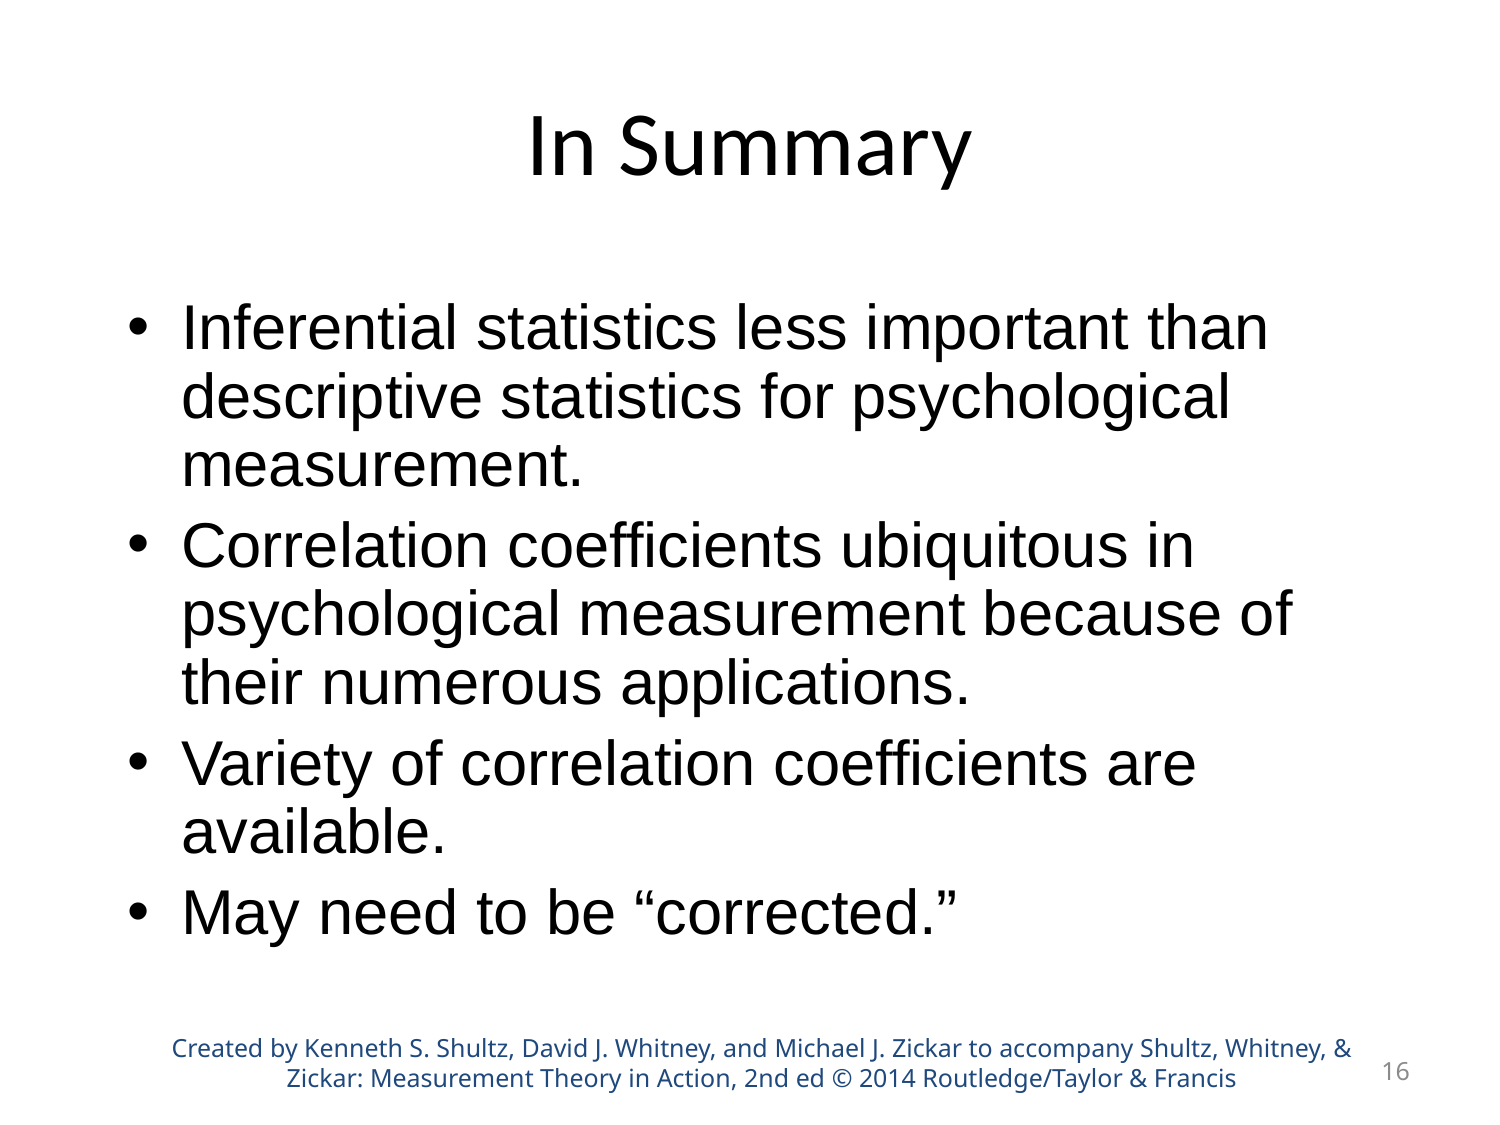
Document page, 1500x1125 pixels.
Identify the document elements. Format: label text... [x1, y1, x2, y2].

slide_number 16 [1074, 1042, 1425, 1103]
footer Created by Kenneth S. Shultz, David J. Whitney, and Michael J. Zickar to accompany Shultz, Whitney, & Zickar: Measurement Theory in Action, 2nd ed © 2014 Routledge/Taylor & Francis [137, 1025, 1388, 1100]
list Inferential statistics less important than descriptive statistics for psychological measurement. Correlation coefficients ubiquitous in psychological measurement because of their numerous applications. Variety of correlation coefficients are available. May need to be “corrected.” [112, 287, 1425, 963]
title In Summary [75, 45, 1425, 233]
